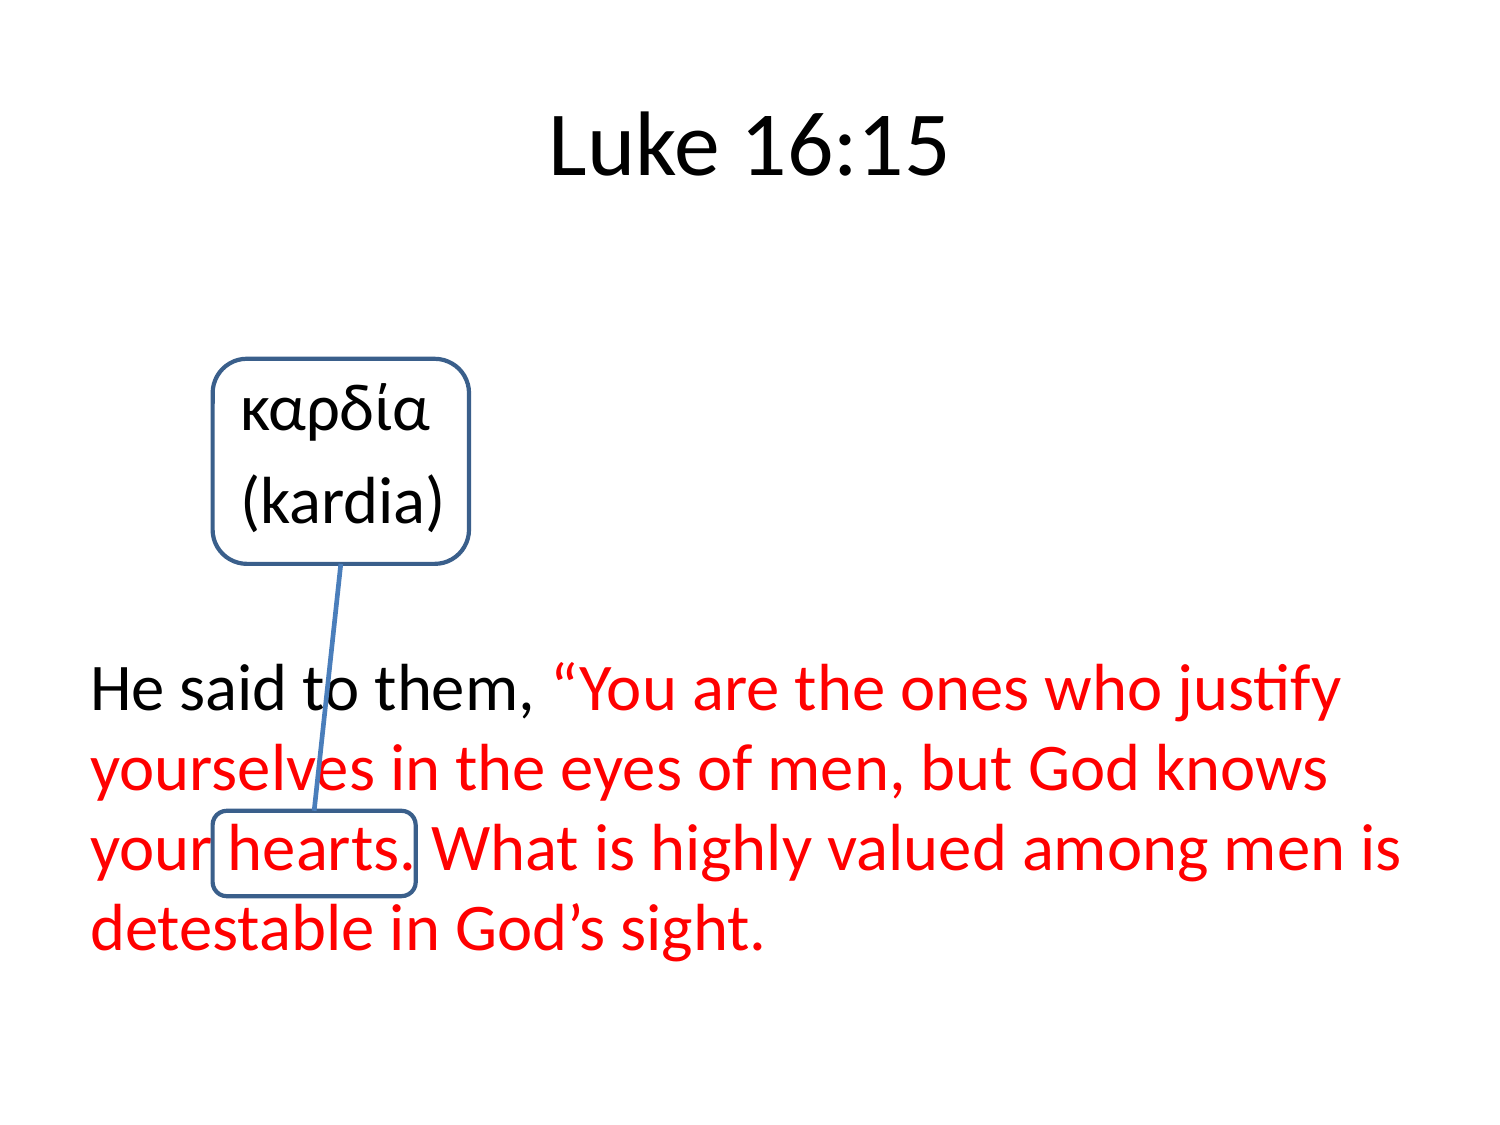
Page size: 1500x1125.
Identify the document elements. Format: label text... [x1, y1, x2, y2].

text_box [210, 356, 472, 566]
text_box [313, 563, 341, 811]
text_box [210, 808, 418, 899]
title Luke 16:15 [75, 45, 1425, 233]
list καρδία (kardia) He said to them, “You are the ones who justify yourselves in the eyes of men, but God knows your hearts. What is highly valued among men is detestable in God’s sight. [75, 262, 1425, 1005]
